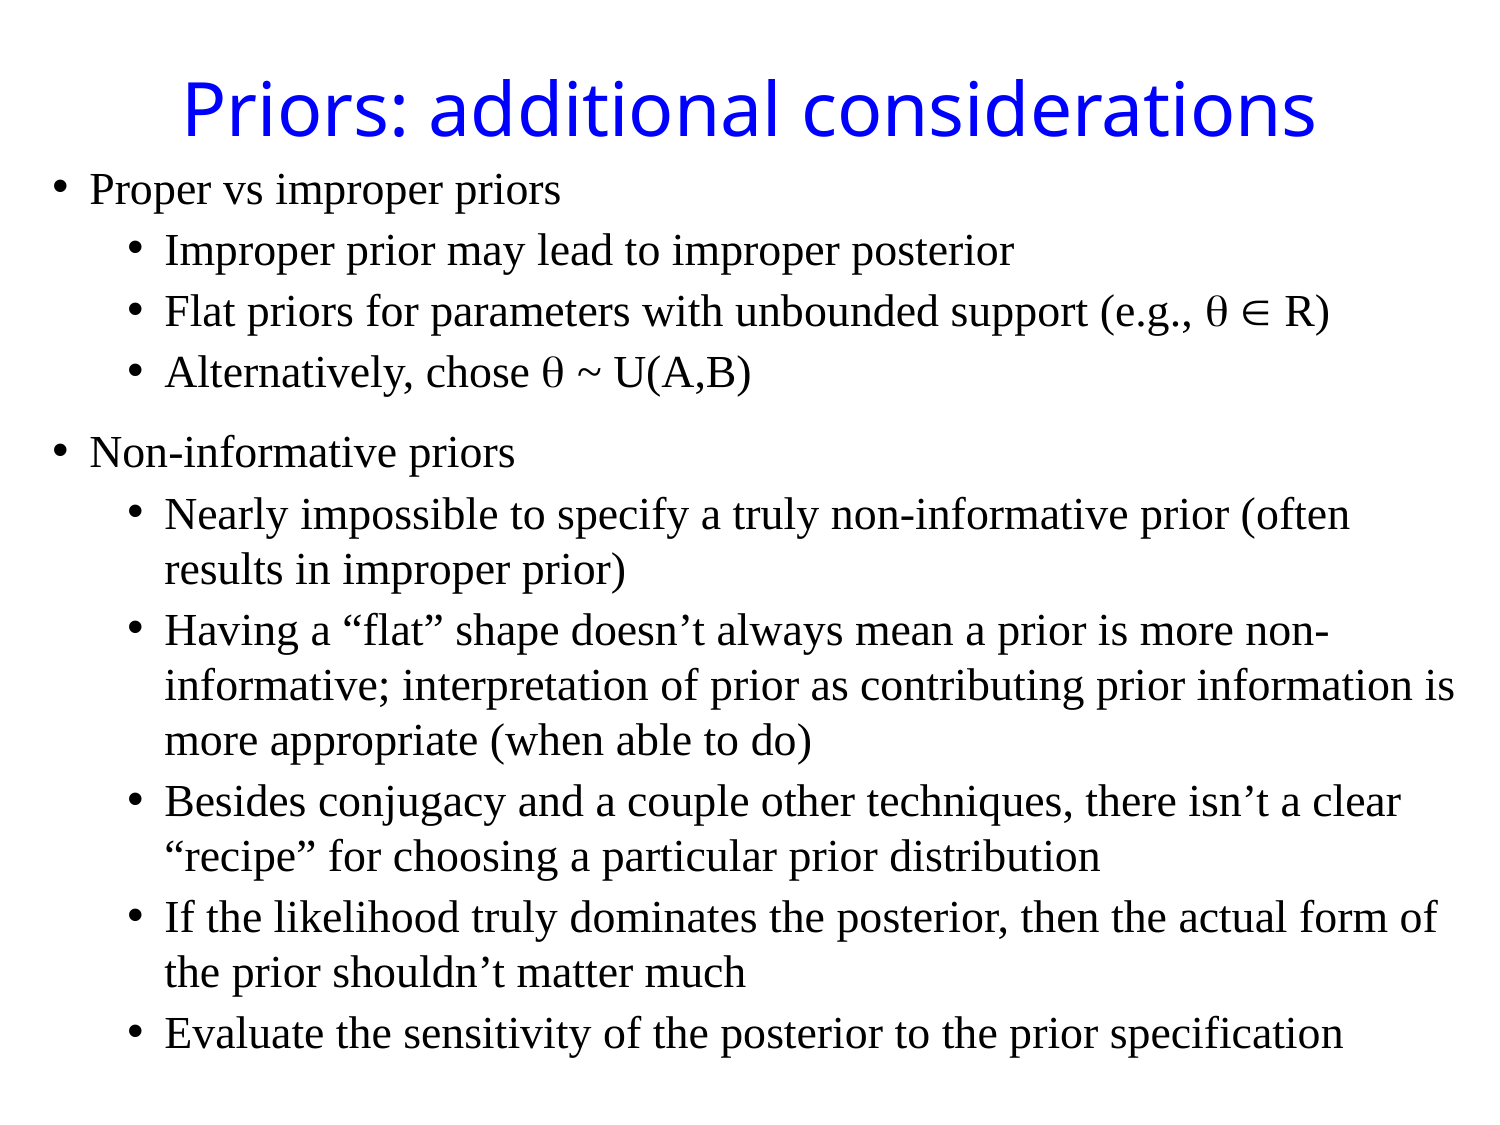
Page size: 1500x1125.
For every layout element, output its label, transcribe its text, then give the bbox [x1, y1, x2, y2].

title Priors: additional considerations [75, 12, 1425, 200]
text_box Proper vs improper priors Improper prior may lead to improper posterior Flat priors for parameters with unbounded support (e.g.,   R) Alternatively, chose  ~ U(A,B) Non-informative priors Nearly impossible to specify a truly non-informative prior (often results in improper prior) Having a “flat” shape doesn’t always mean a prior is more non-informative; interpretation of prior as contributing prior information is more appropriate (when able to do) Besides conjugacy and a couple other techniques, there isn’t a clear “recipe” for choosing a particular prior distribution If the likelihood truly dominates the posterior, then the actual form of the prior shouldn’t matter much Evaluate the sensitivity of the posterior to the prior specification [37, 151, 1475, 1066]
